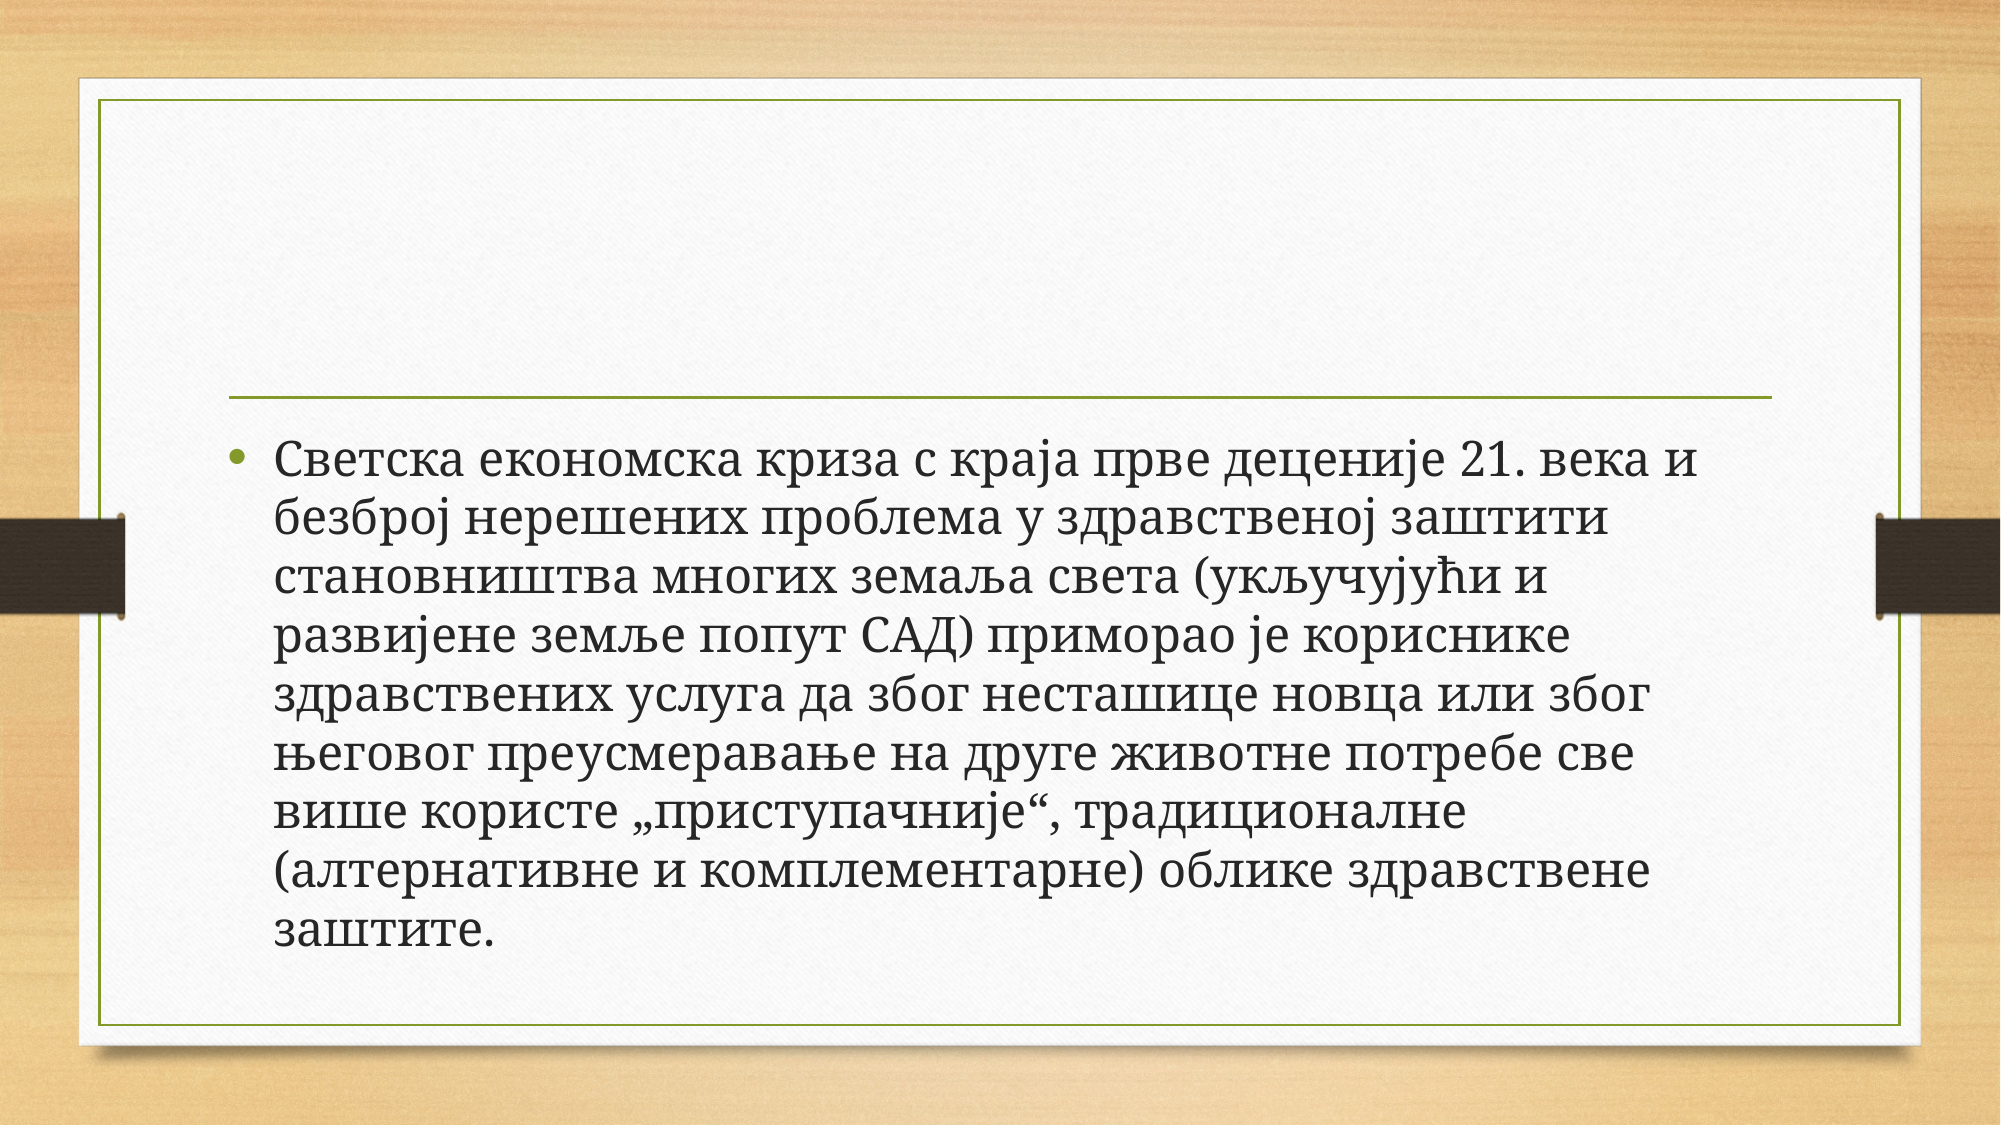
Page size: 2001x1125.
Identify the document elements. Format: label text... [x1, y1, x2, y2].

list Светска економска криза с краја прве деценије 21. века и безброј нерешених проблема у здравственој заштити становништва многих земаља света (укључујући и развијене земље попут САД) приморао је кориснике здравствених услуга да због несташице новца или због његовог преусмеравање на друге животне потребе све више користе „приступачније“, традиционалне (алтернативне и комплементарне) облике здравствене заштите. [212, 419, 1788, 964]
picture [0, 0, 2001, 1125]
